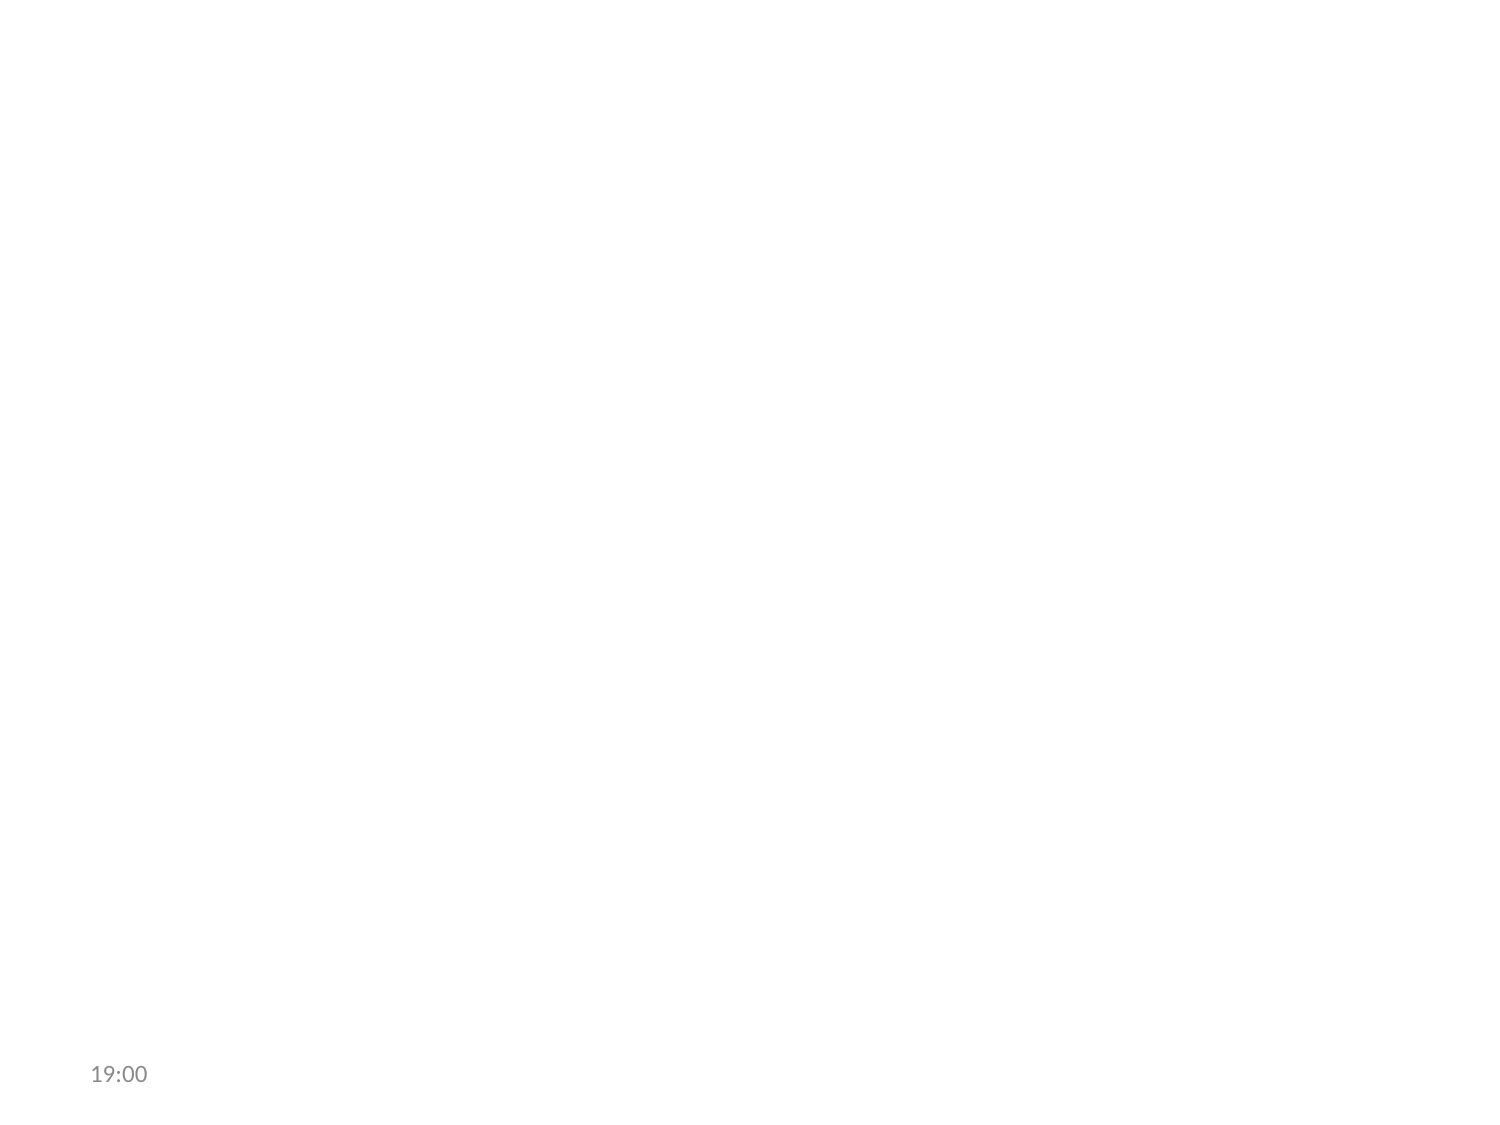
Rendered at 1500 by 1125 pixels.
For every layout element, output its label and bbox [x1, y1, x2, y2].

slide_number [75, 1042, 425, 1103]
